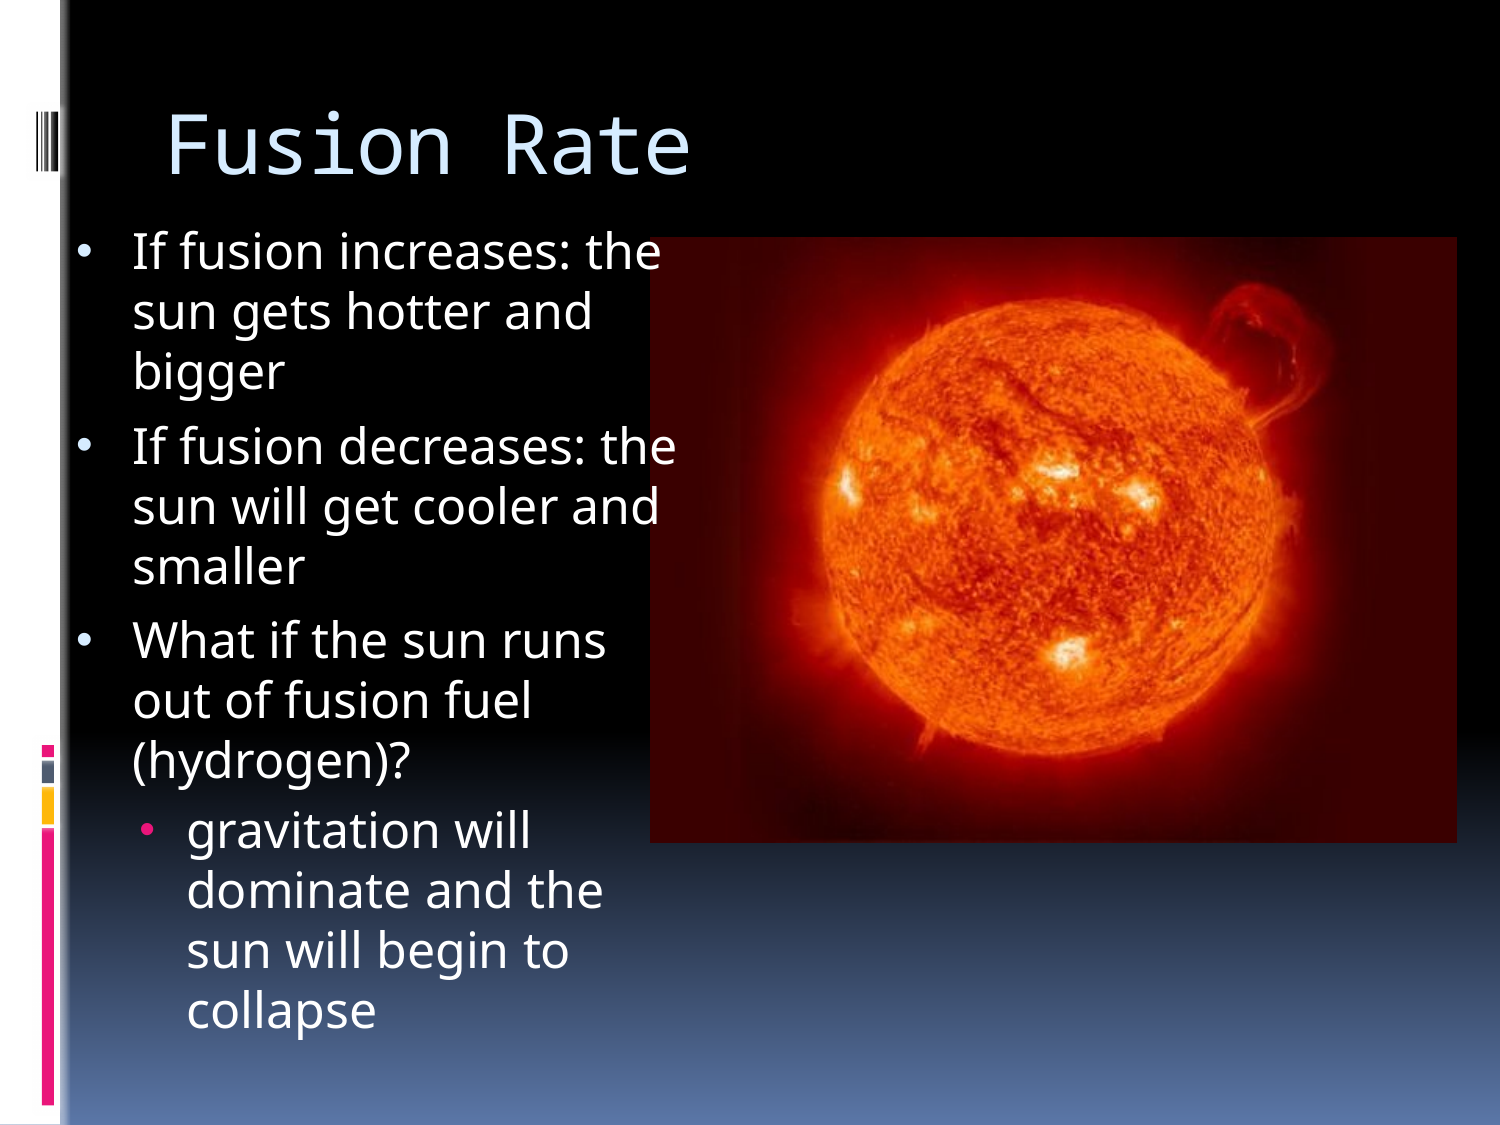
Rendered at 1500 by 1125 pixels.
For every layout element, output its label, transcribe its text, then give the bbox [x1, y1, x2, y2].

picture [649, 237, 1457, 843]
list If fusion increases: the sun gets hotter and bigger If fusion decreases: the sun will get cooler and smaller What if the sun runs out of fusion fuel (hydrogen)? gravitation will dominate and the sun will begin to collapse [50, 212, 700, 1075]
title Fusion Rate [150, 83, 1425, 228]
